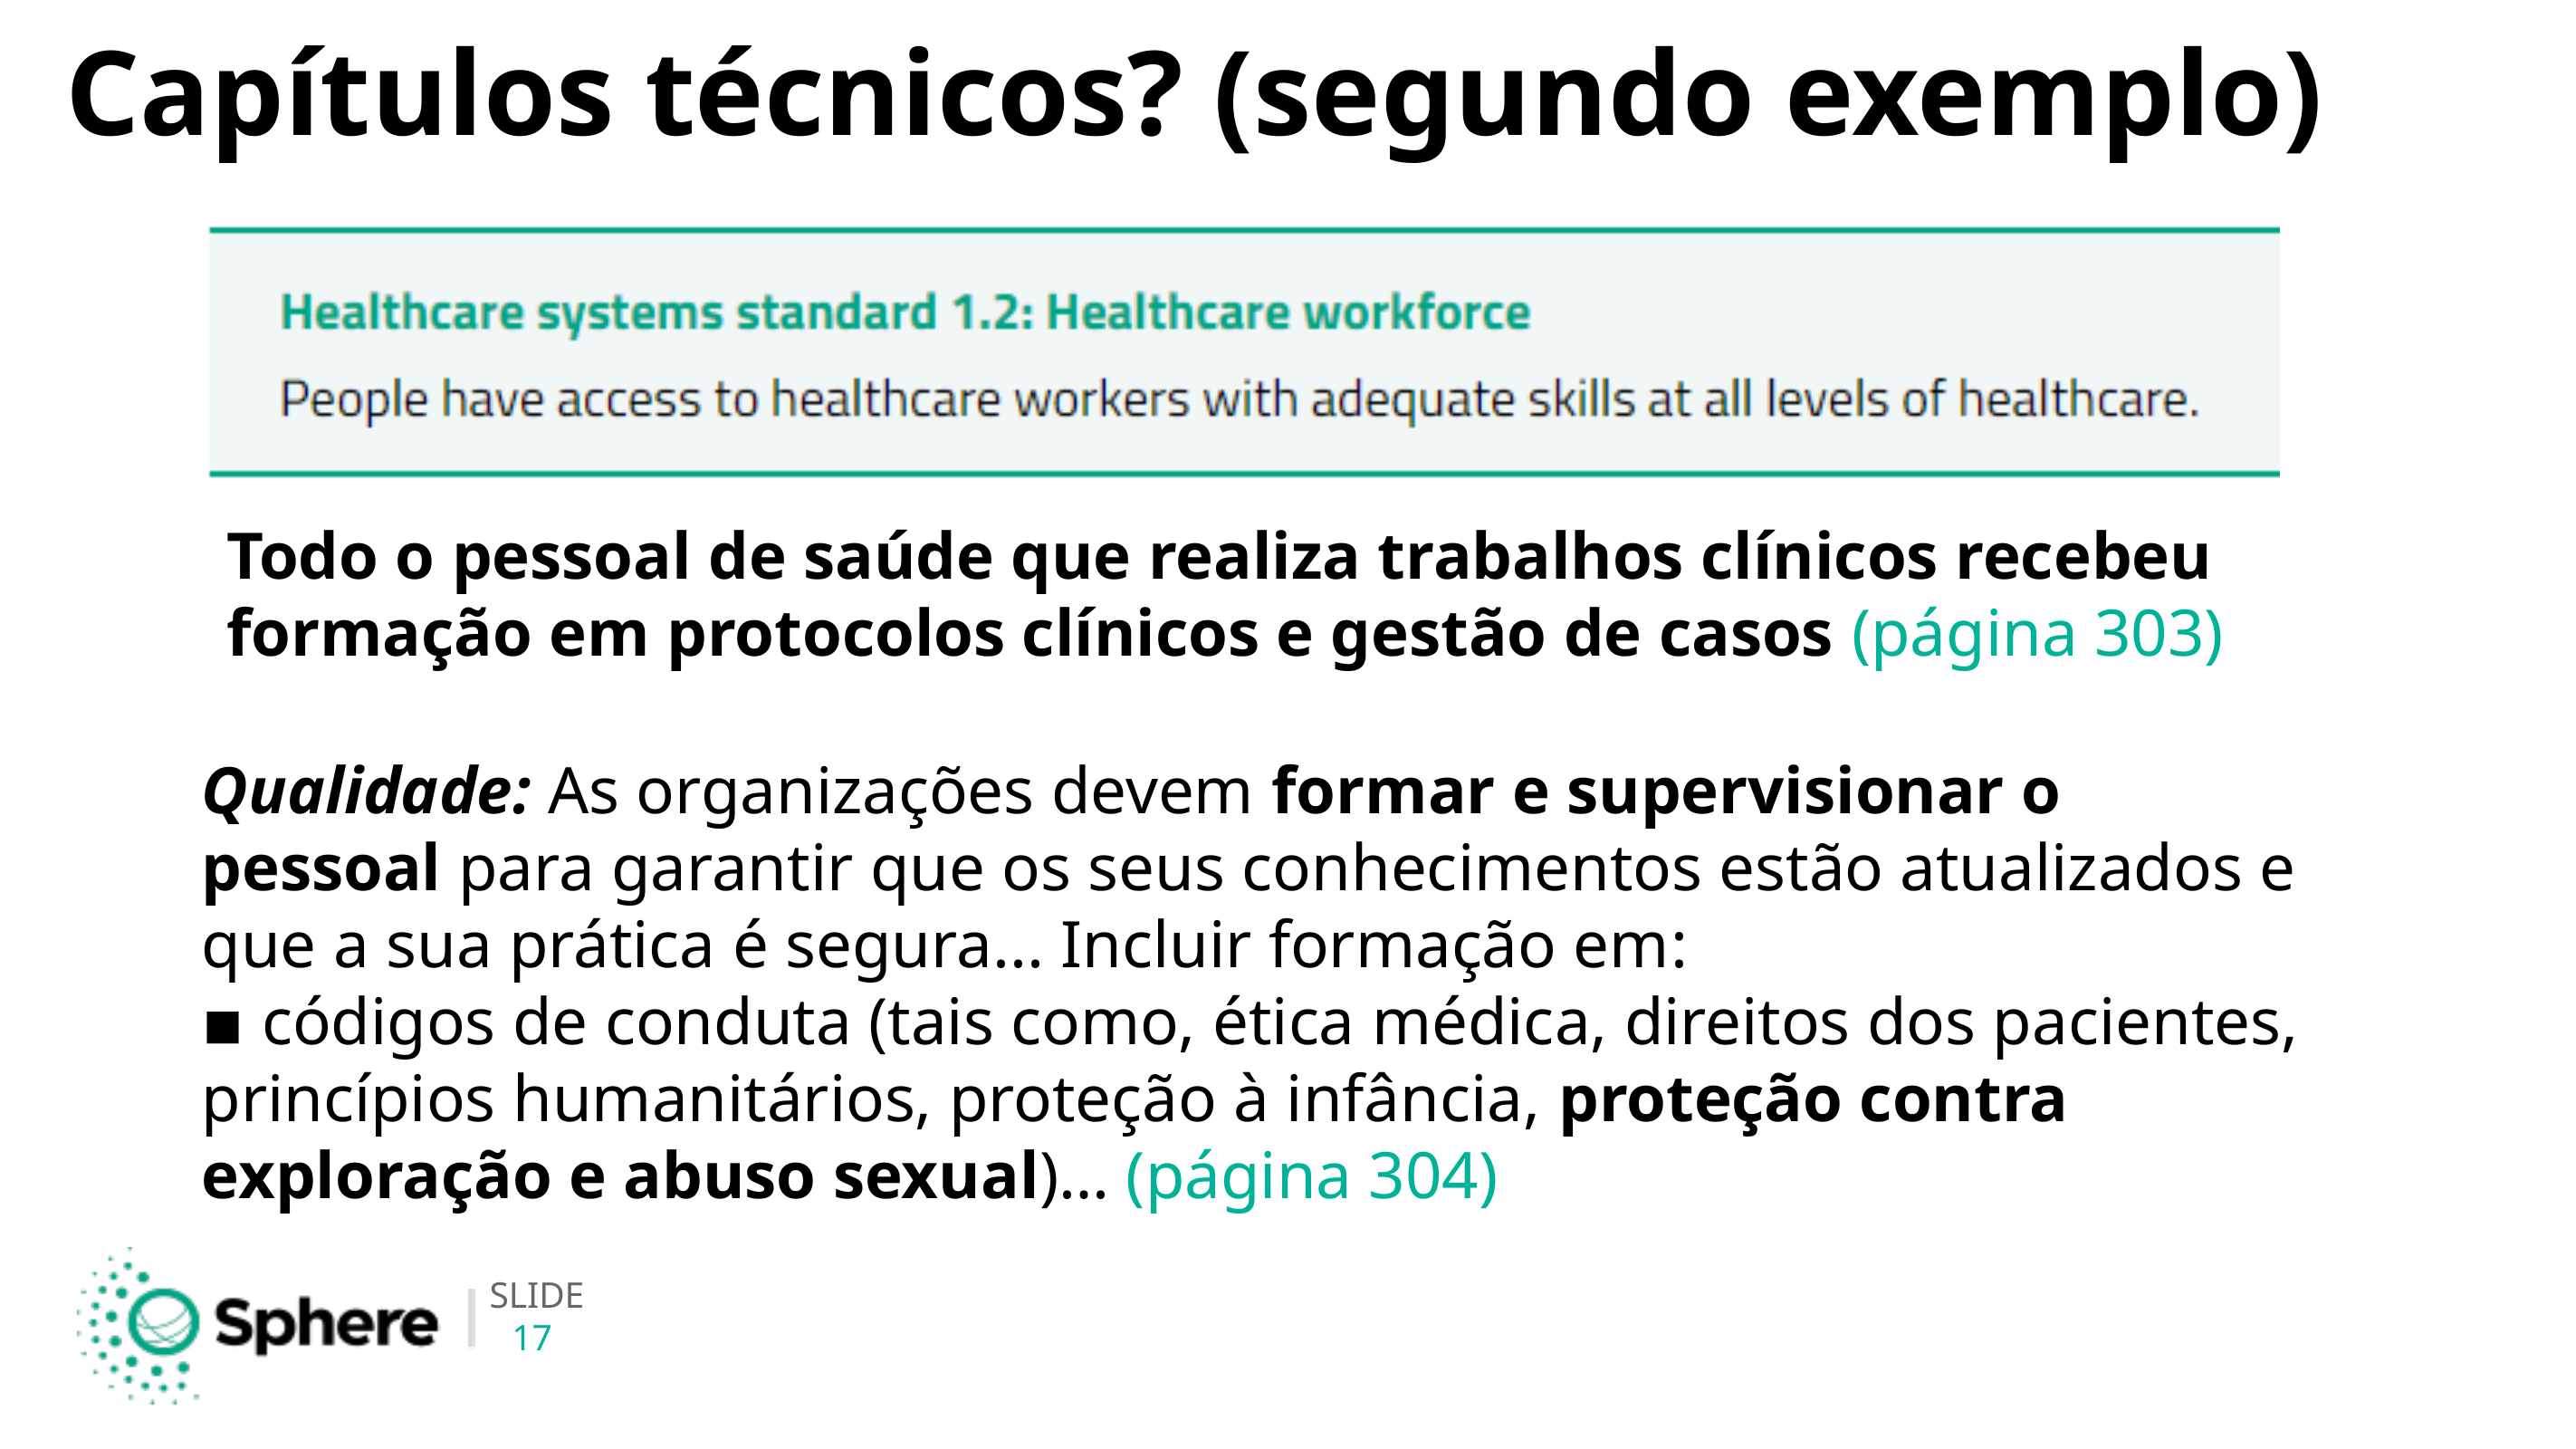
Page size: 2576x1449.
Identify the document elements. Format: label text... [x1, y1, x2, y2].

picture [169, 185, 2281, 524]
picture [468, 1289, 479, 1349]
text_box Qualidade: As organizações devem formar e supervisionar o pessoal para garantir que os seus conhecimentos estão atualizados e que a sua prática é segura... Incluir formação em: ▪ códigos de conduta (tais como, ética médica, direitos dos pacientes, princípios humanitários, proteção à infância, proteção contra exploração e abuso sexual)… (página 304) [194, 742, 2313, 1149]
list Todo o pessoal de saúde que realiza trabalhos clínicos recebeu formação em protocolos clínicos e gestão de casos (página 303) [218, 506, 2339, 783]
slide_number 17 [503, 1307, 561, 1367]
picture [77, 1247, 441, 1407]
title Capítulos técnicos? (segundo exemplo) [57, 10, 2398, 179]
